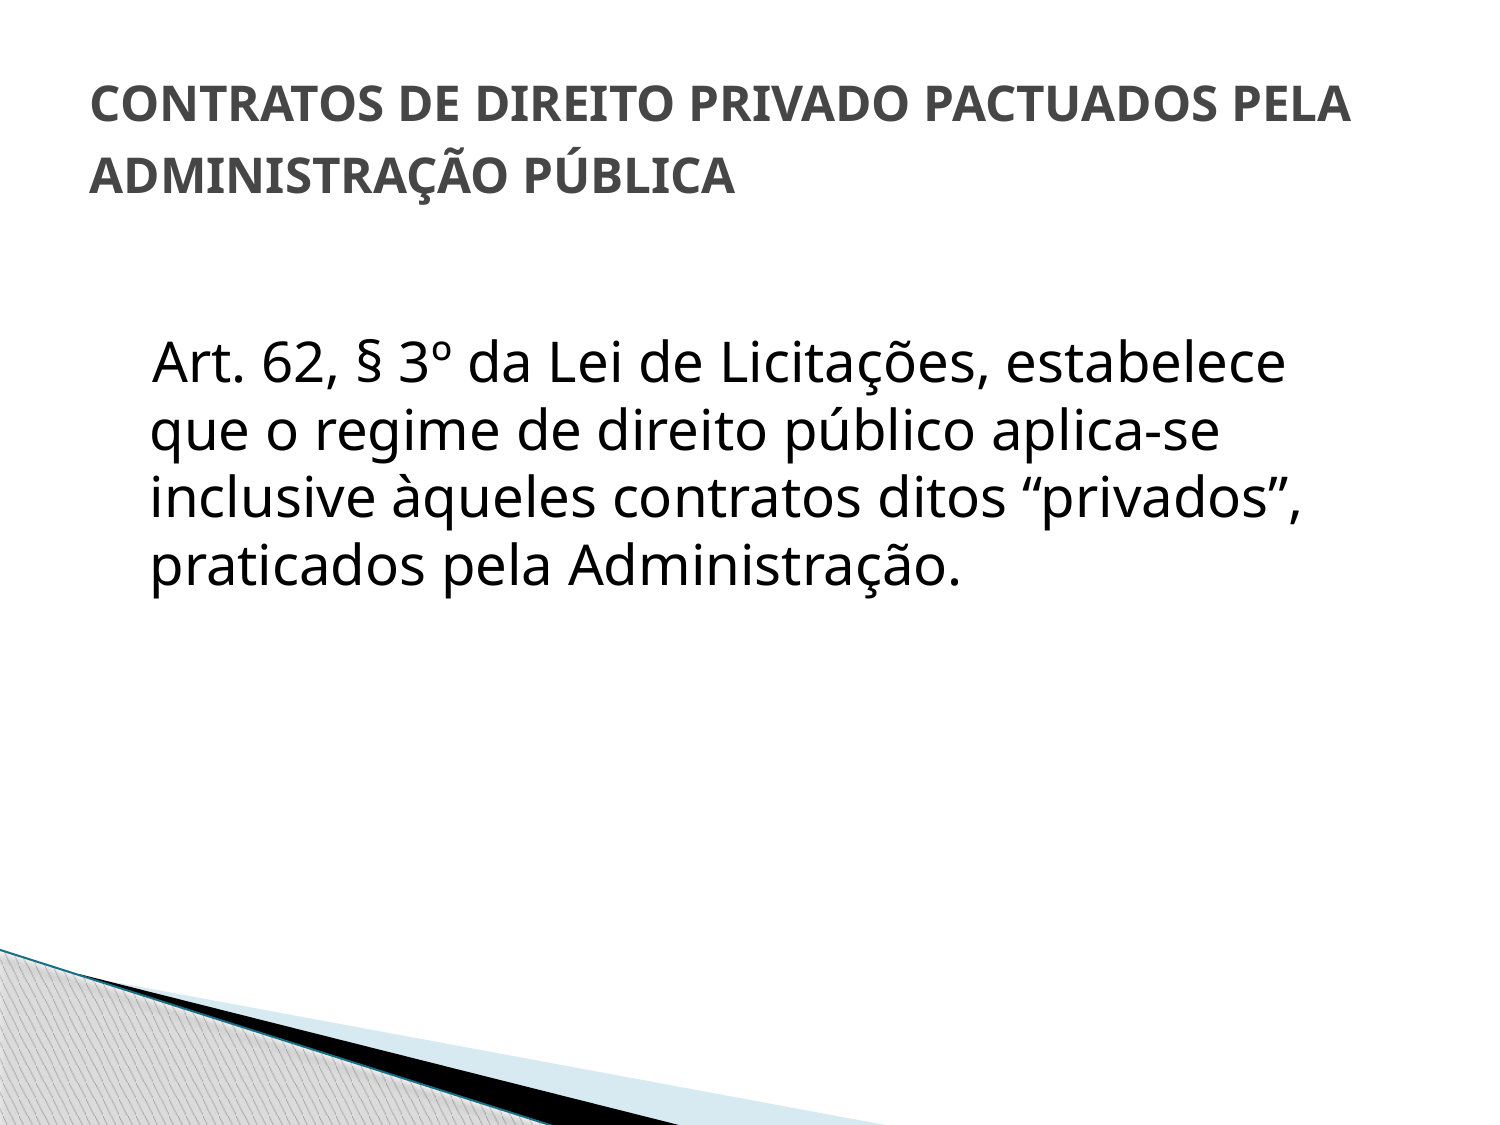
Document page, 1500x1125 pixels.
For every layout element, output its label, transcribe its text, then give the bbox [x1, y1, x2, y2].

list Art. 62, § 3º da Lei de Licitações, estabelece que o regime de direito público aplica-se inclusive àqueles contratos ditos “privados”, praticados pela Administração. [75, 243, 1425, 986]
title CONTRATOS DE DIREITO PRIVADO PACTUADOS PELA ADMINISTRAÇÃO PÚBLICA [75, 45, 1425, 233]
